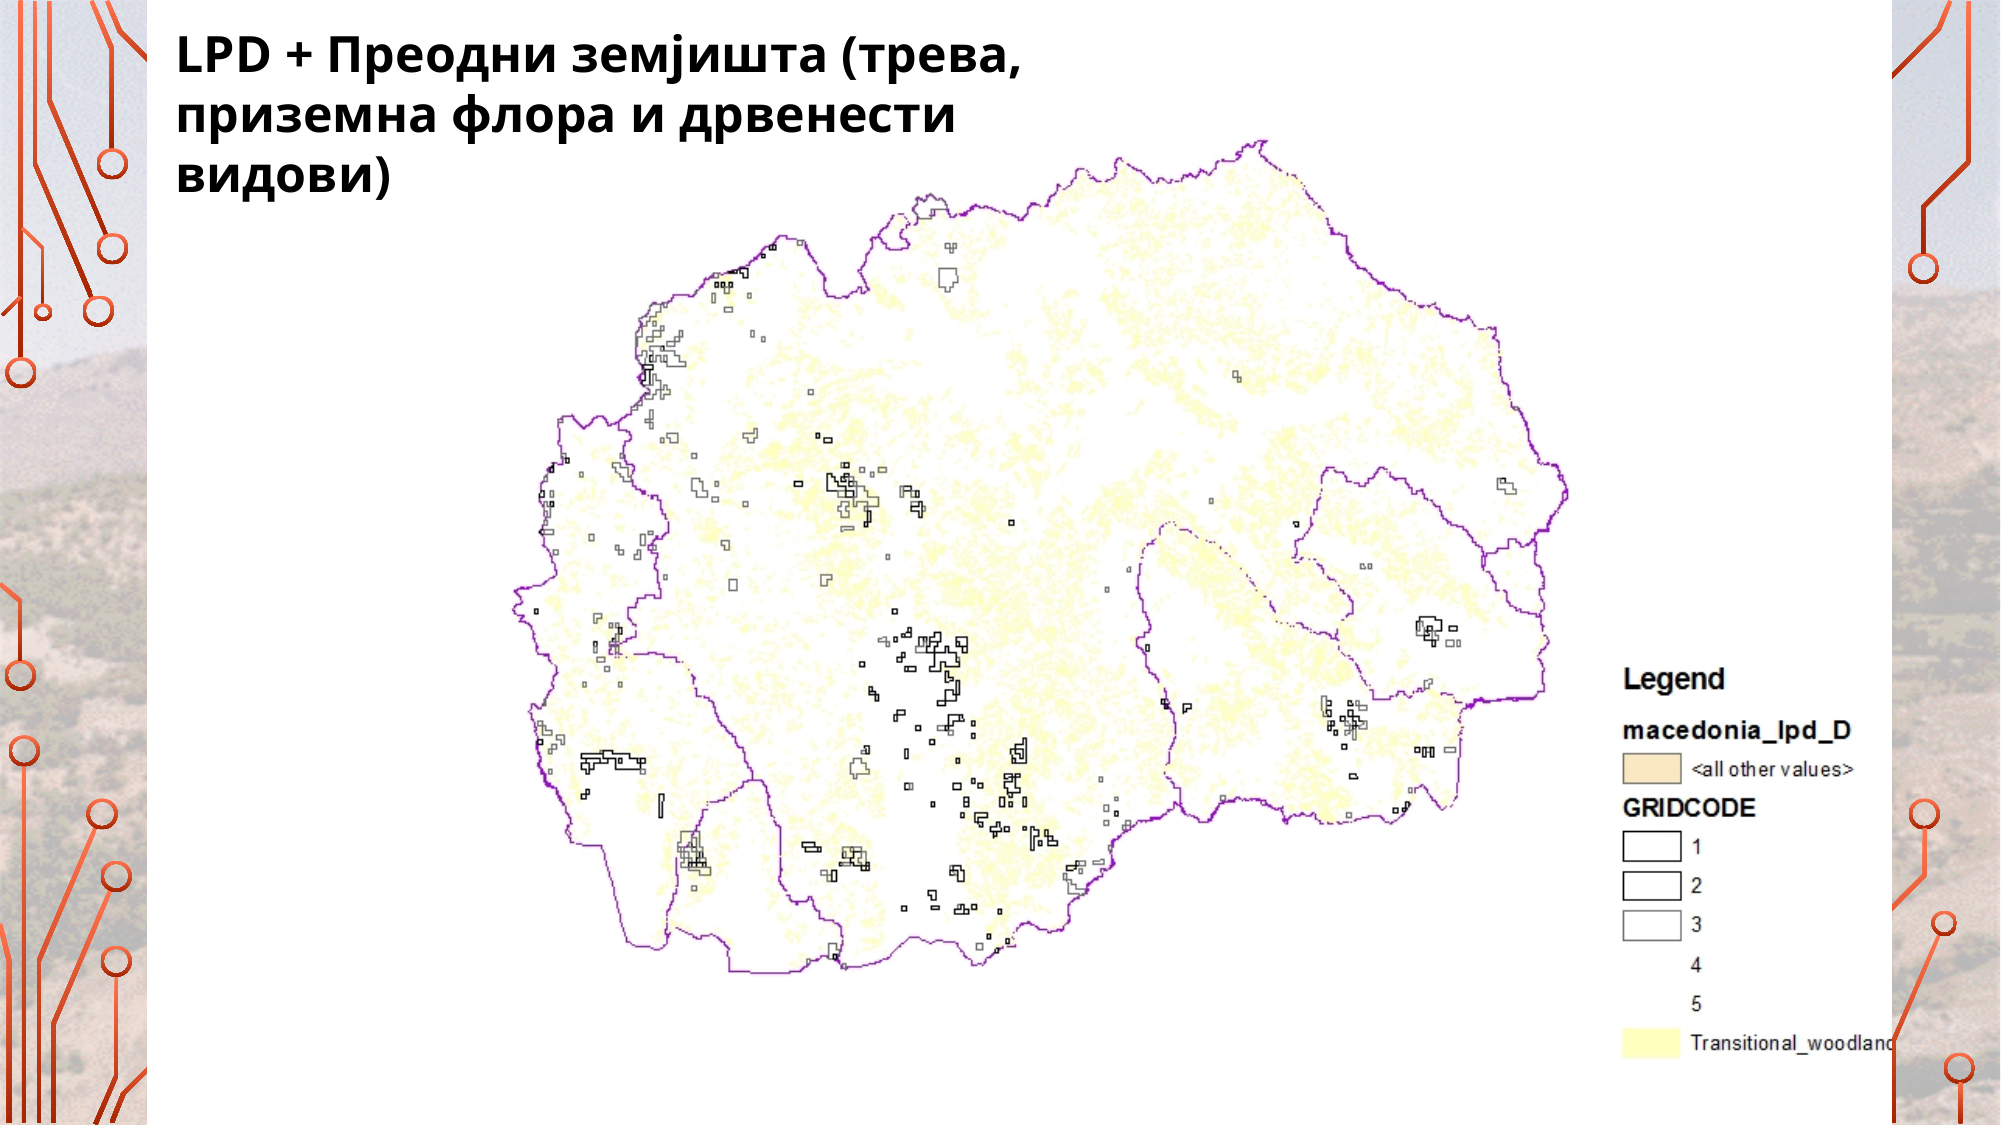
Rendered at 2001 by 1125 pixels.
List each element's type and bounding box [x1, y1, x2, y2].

picture [146, 0, 1893, 1125]
